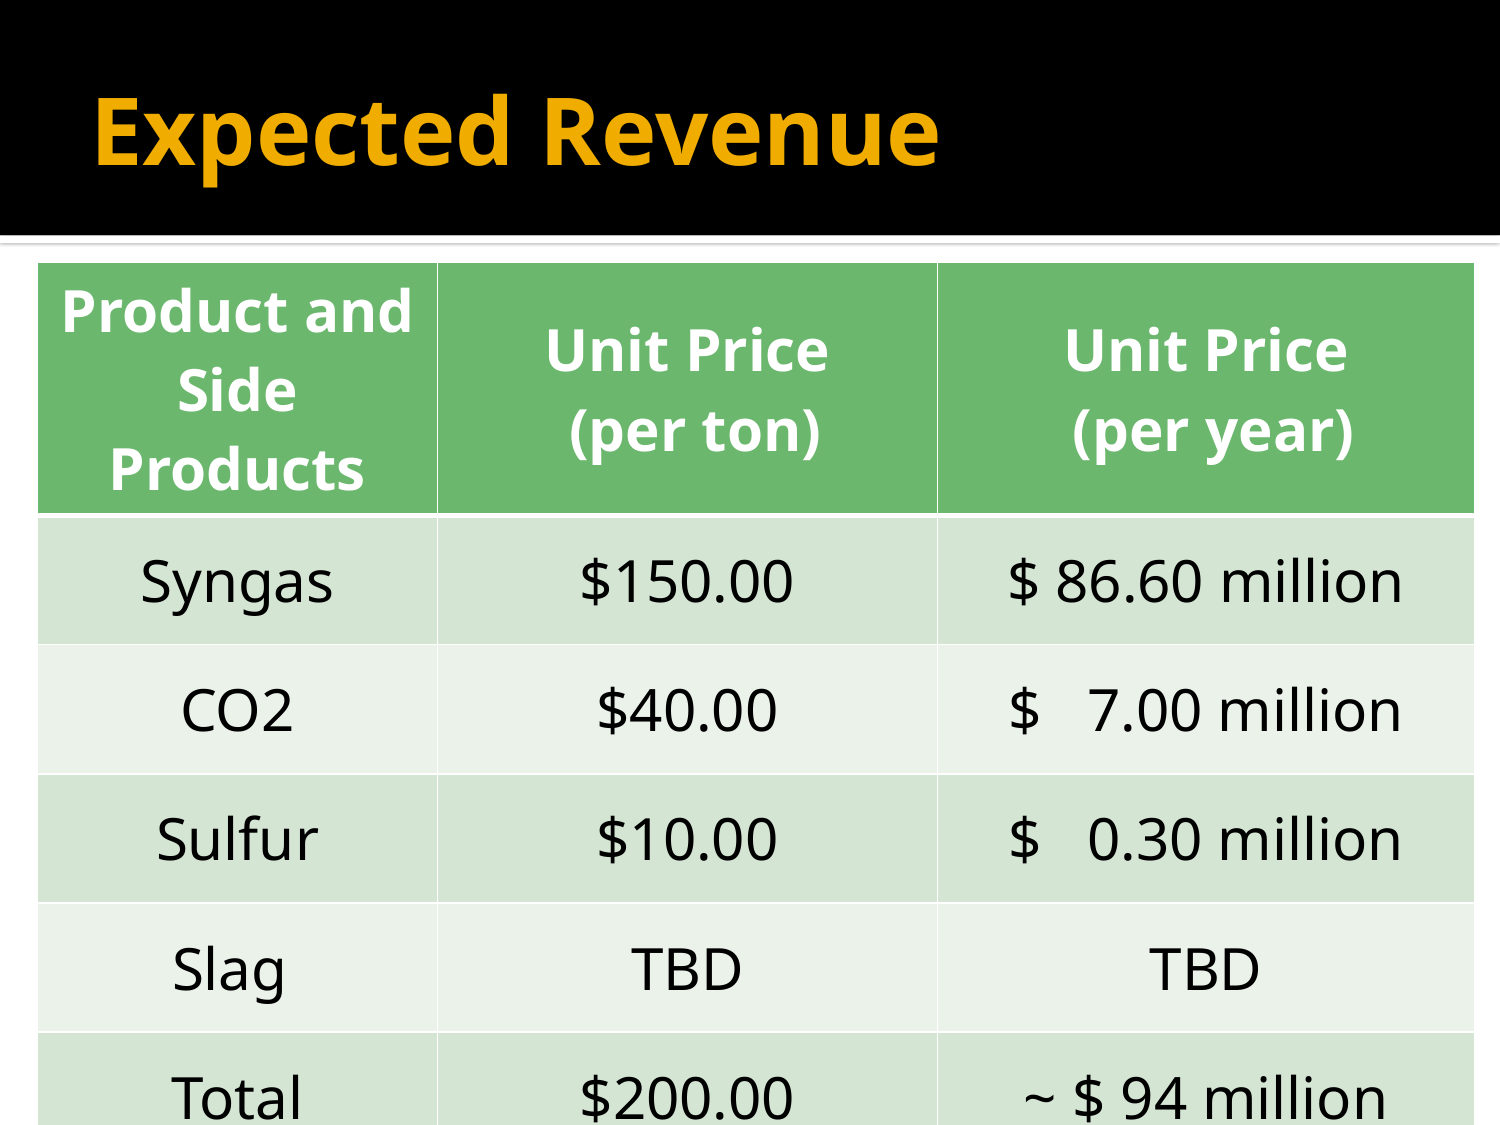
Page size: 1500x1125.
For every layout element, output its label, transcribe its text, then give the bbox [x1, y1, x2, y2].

table_cell ~ $ 94 million [938, 1033, 1474, 1125]
table_cell Total [38, 1033, 437, 1125]
table_cell $ 0.30 million [938, 775, 1474, 902]
table_cell $ 7.00 million [938, 645, 1474, 773]
table_cell TBD [438, 904, 937, 1031]
table_header Product and Side Products [38, 263, 437, 513]
table_cell Slag [38, 904, 437, 1031]
table_header Unit Price (per year) [938, 263, 1474, 513]
table_cell $200.00 [438, 1033, 937, 1125]
table_cell Syngas [38, 518, 437, 644]
table_cell $150.00 [438, 518, 937, 644]
table_cell TBD [938, 904, 1474, 1031]
table_cell Sulfur [38, 775, 437, 902]
table_cell CO2 [38, 645, 437, 773]
table_cell $ 86.60 million [938, 518, 1474, 644]
table_cell $10.00 [438, 775, 937, 902]
title Expected Revenue [75, 25, 1425, 231]
table_header Unit Price (per ton) [438, 263, 937, 513]
table_cell $40.00 [438, 645, 937, 773]
